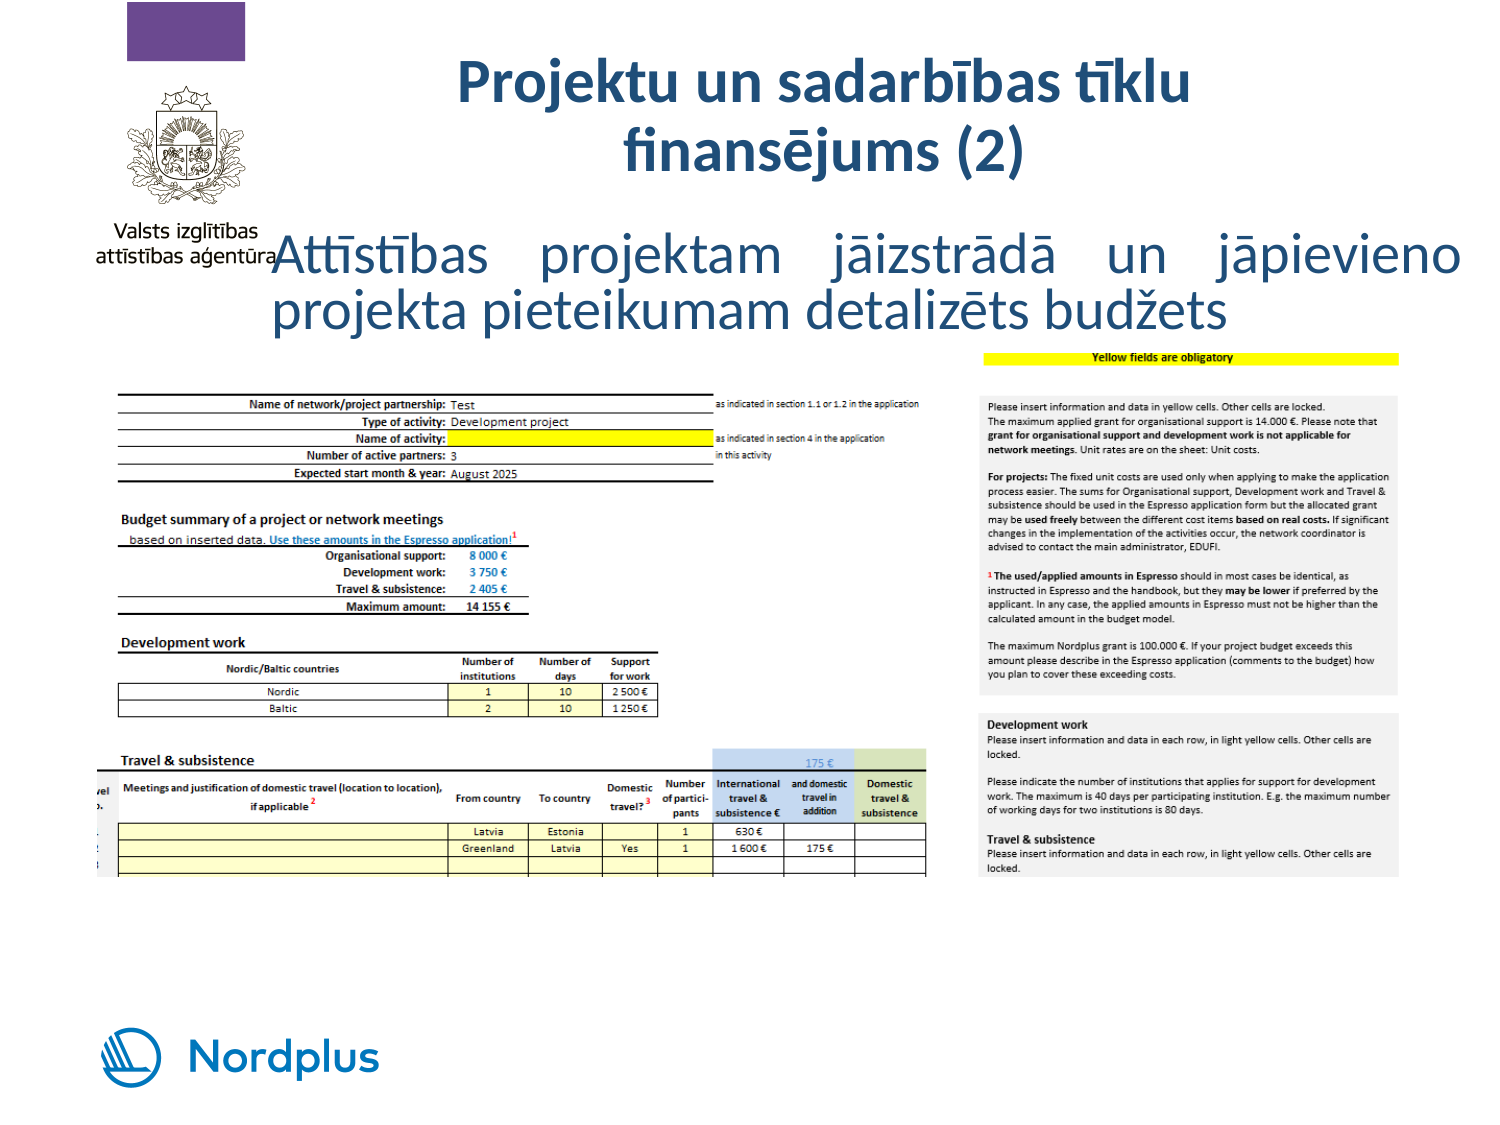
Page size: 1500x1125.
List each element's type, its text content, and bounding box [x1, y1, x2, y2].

list Attīstības projektam jāizstrādā un jāpievieno projekta pieteikumam detalizēts budžets [256, 221, 1478, 369]
text_box Projektu un sadarbības tīklu finansējums (2) [293, 39, 1358, 195]
picture [0, 0, 1500, 1125]
